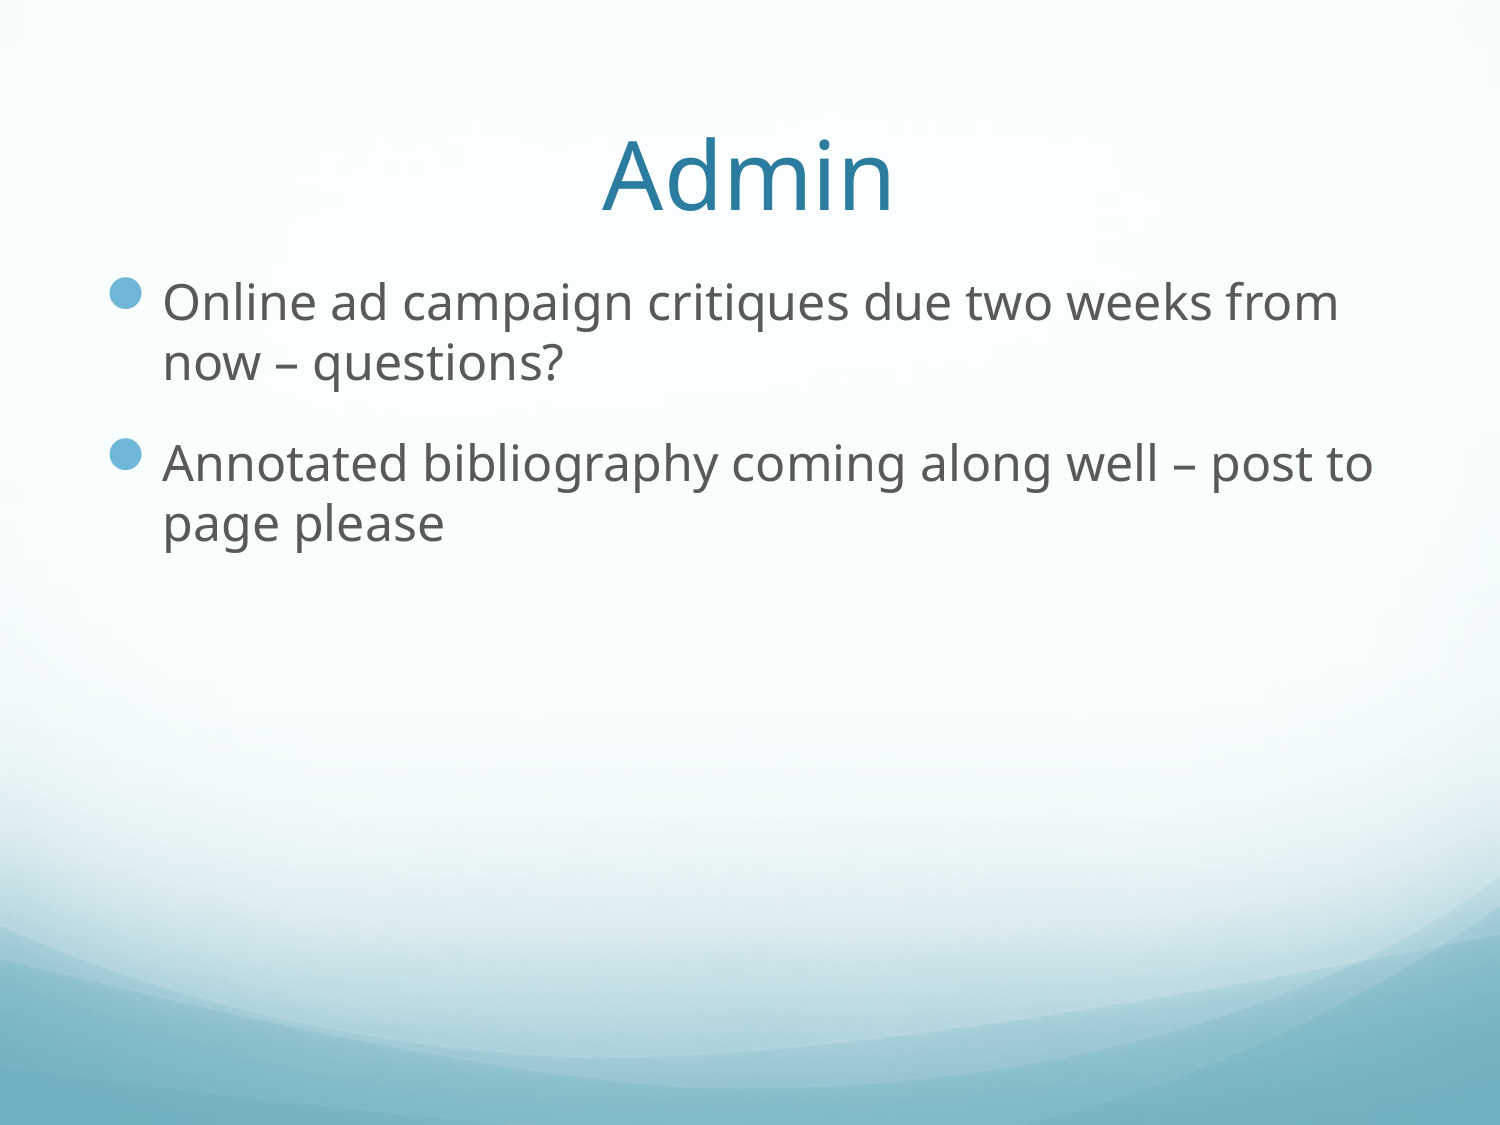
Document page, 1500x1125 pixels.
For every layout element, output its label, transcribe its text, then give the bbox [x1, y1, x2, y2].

title Admin [90, 17, 1410, 237]
list Online ad campaign critiques due two weeks from now – questions? Annotated bibliography coming along well – post to page please [90, 262, 1410, 975]
